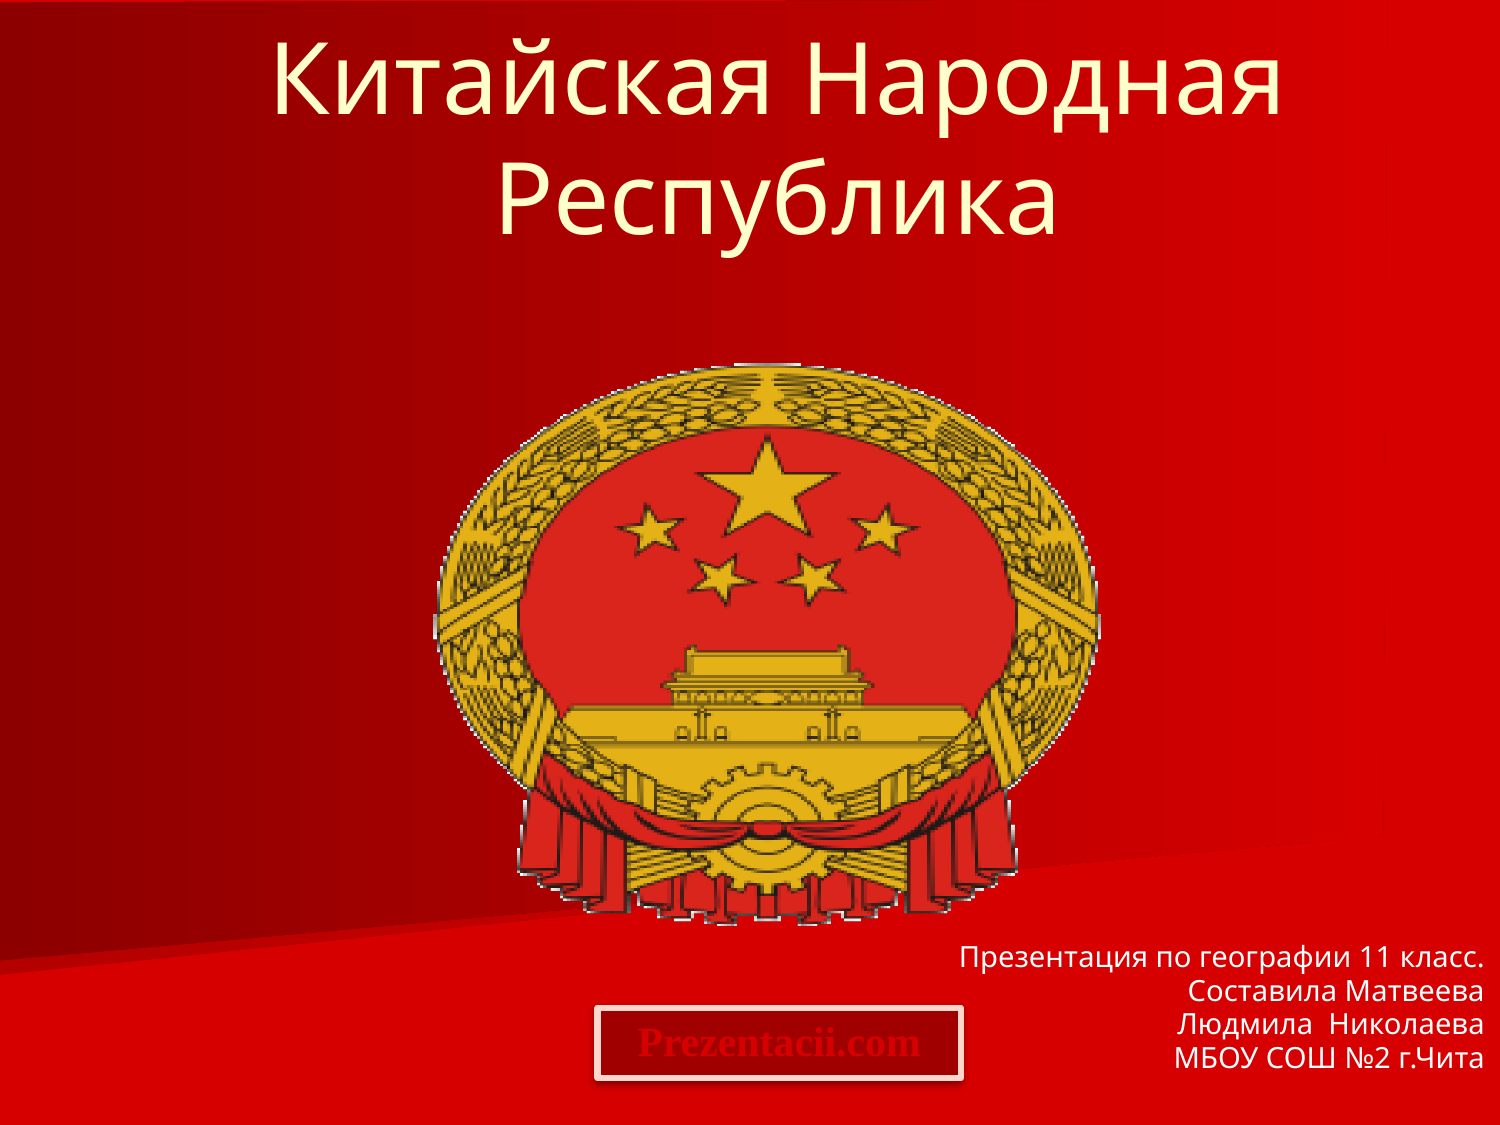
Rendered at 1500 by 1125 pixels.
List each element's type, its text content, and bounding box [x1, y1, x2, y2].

picture [433, 363, 1102, 927]
title Китайская Народная Республика [187, 58, 1369, 262]
subtitle Презентация по географии 11 класс. Составила Матвеева Людмила Николаева МБОУ СОШ №2 г.Чита [925, 937, 1500, 1125]
text_box Prezentacii.com [594, 1005, 964, 1081]
